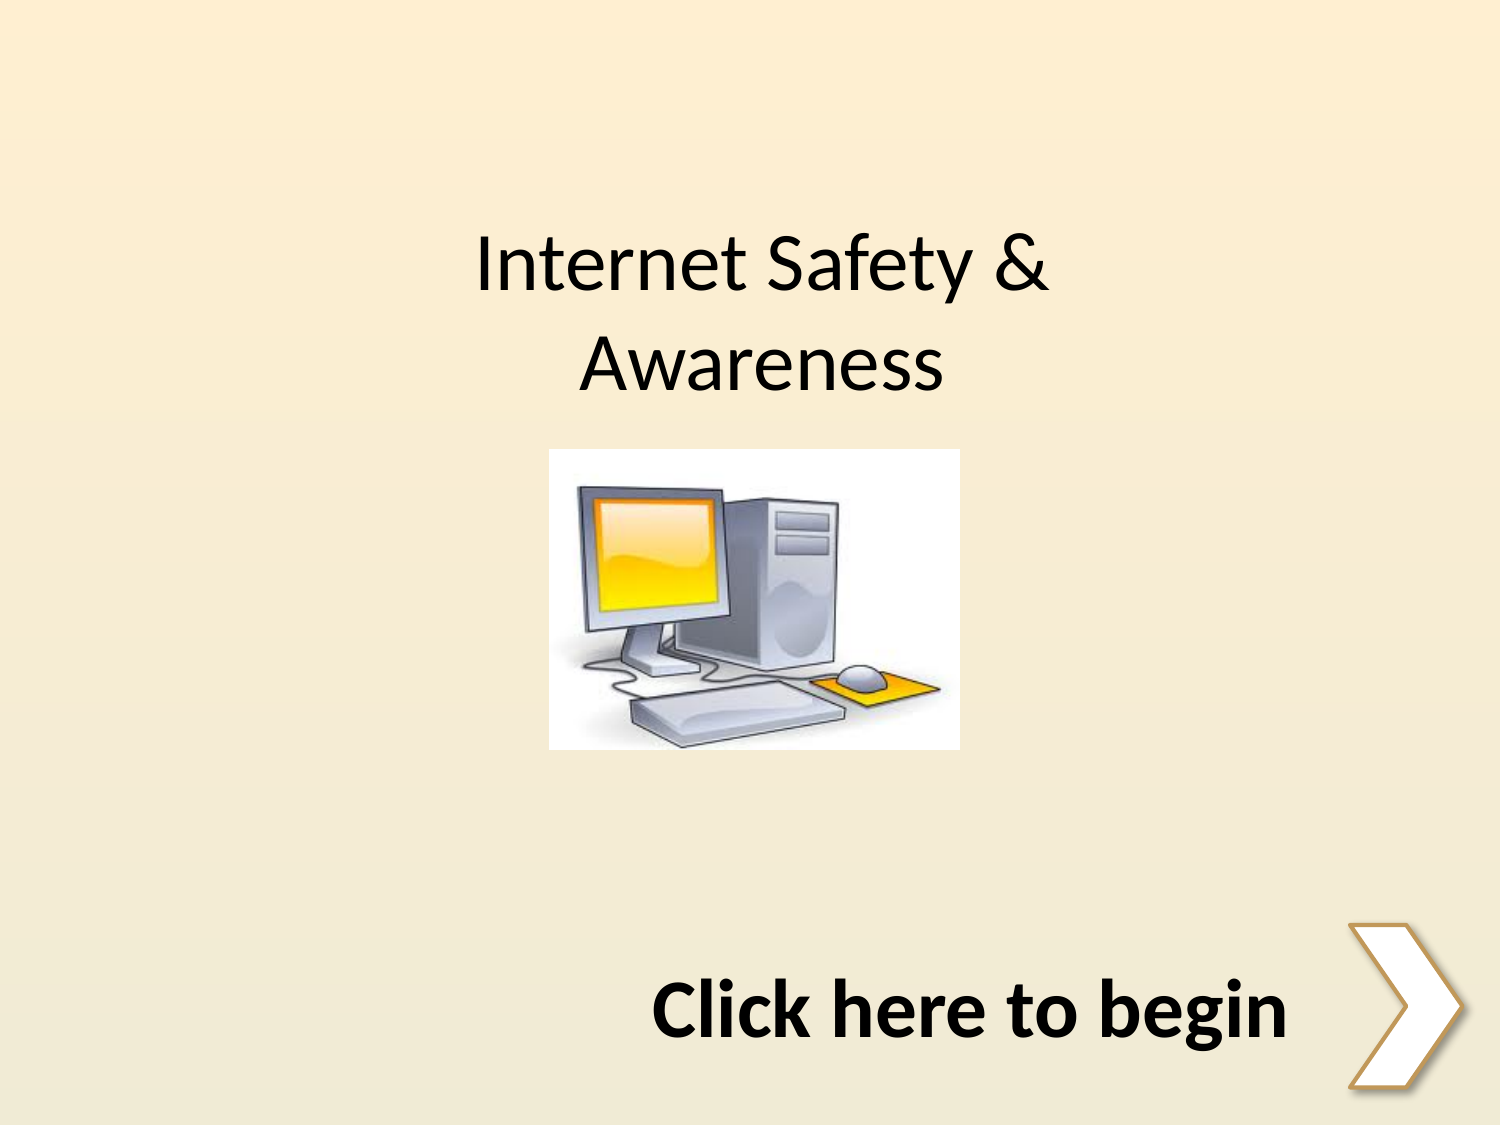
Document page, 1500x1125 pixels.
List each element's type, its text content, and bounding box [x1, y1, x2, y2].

text_box Internet Safety & Awareness [312, 199, 1213, 415]
picture [549, 449, 960, 751]
text_box Click here to begin [637, 946, 1363, 1062]
text_box [1348, 922, 1465, 1090]
